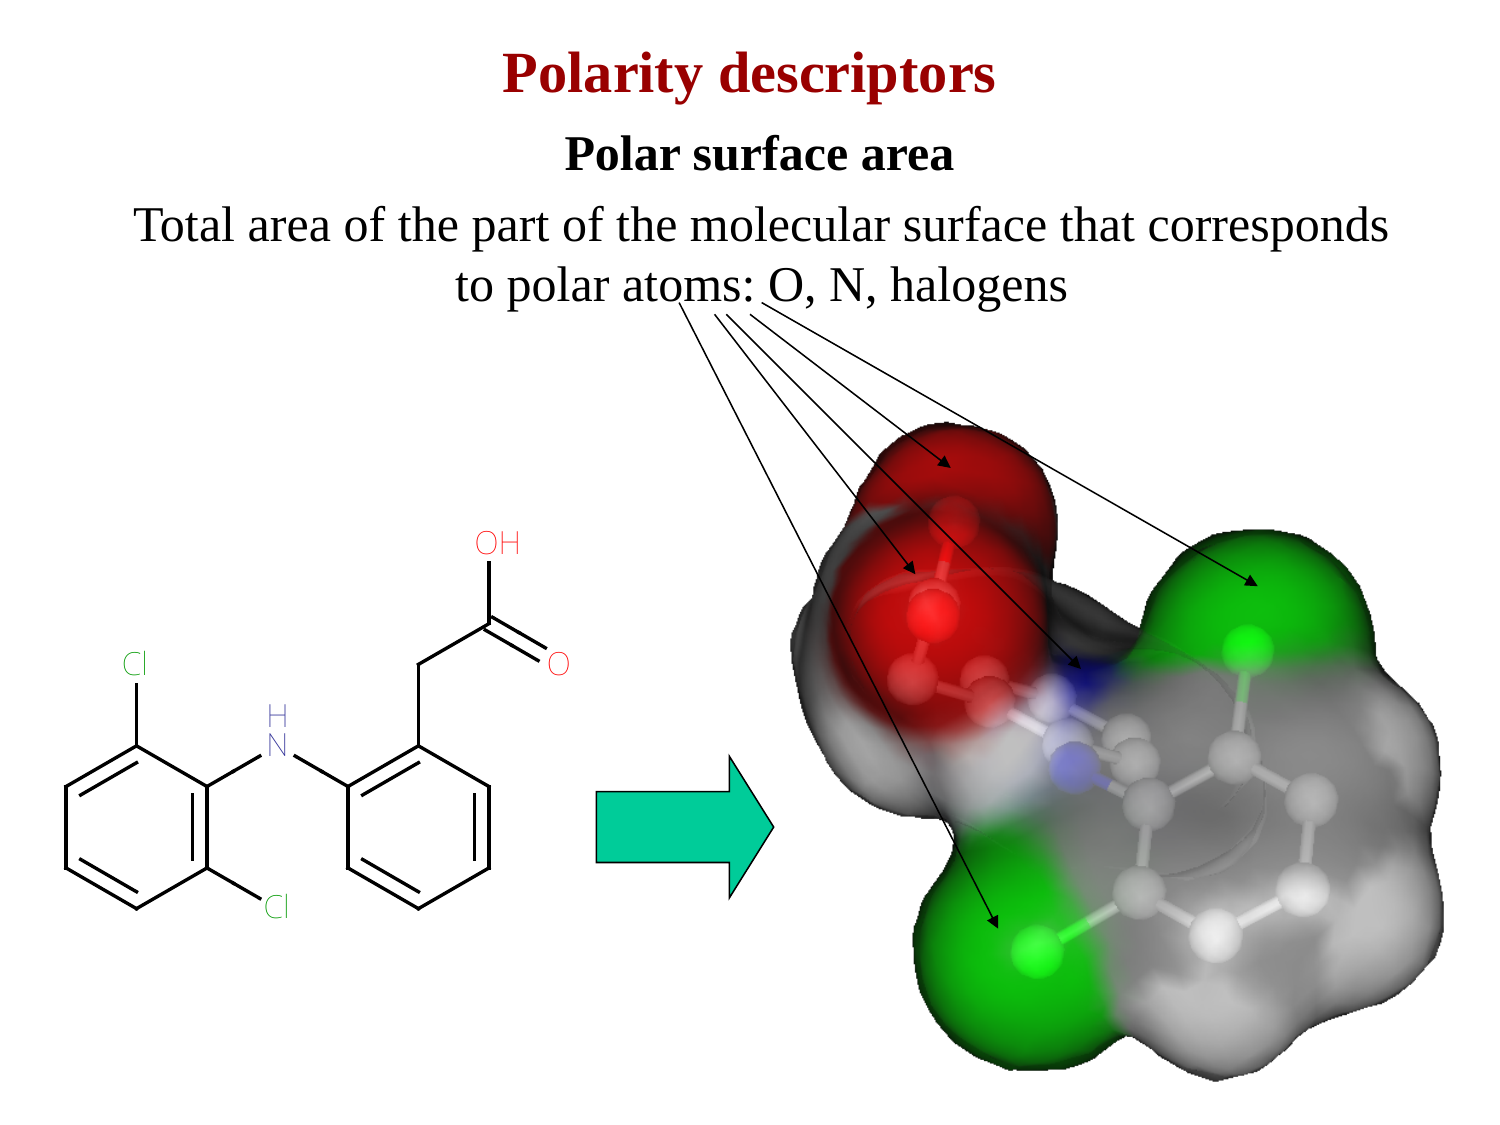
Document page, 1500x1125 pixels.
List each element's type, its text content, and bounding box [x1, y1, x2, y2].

text_box Polar surface area [549, 113, 970, 184]
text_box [29, 507, 574, 980]
text_box [596, 756, 774, 898]
picture [785, 396, 1500, 1125]
title Polarity descriptors [112, 24, 1388, 113]
text_box Total area of the part of the molecular surface that corresponds to polar atoms: O, N, halogens [100, 184, 1424, 320]
